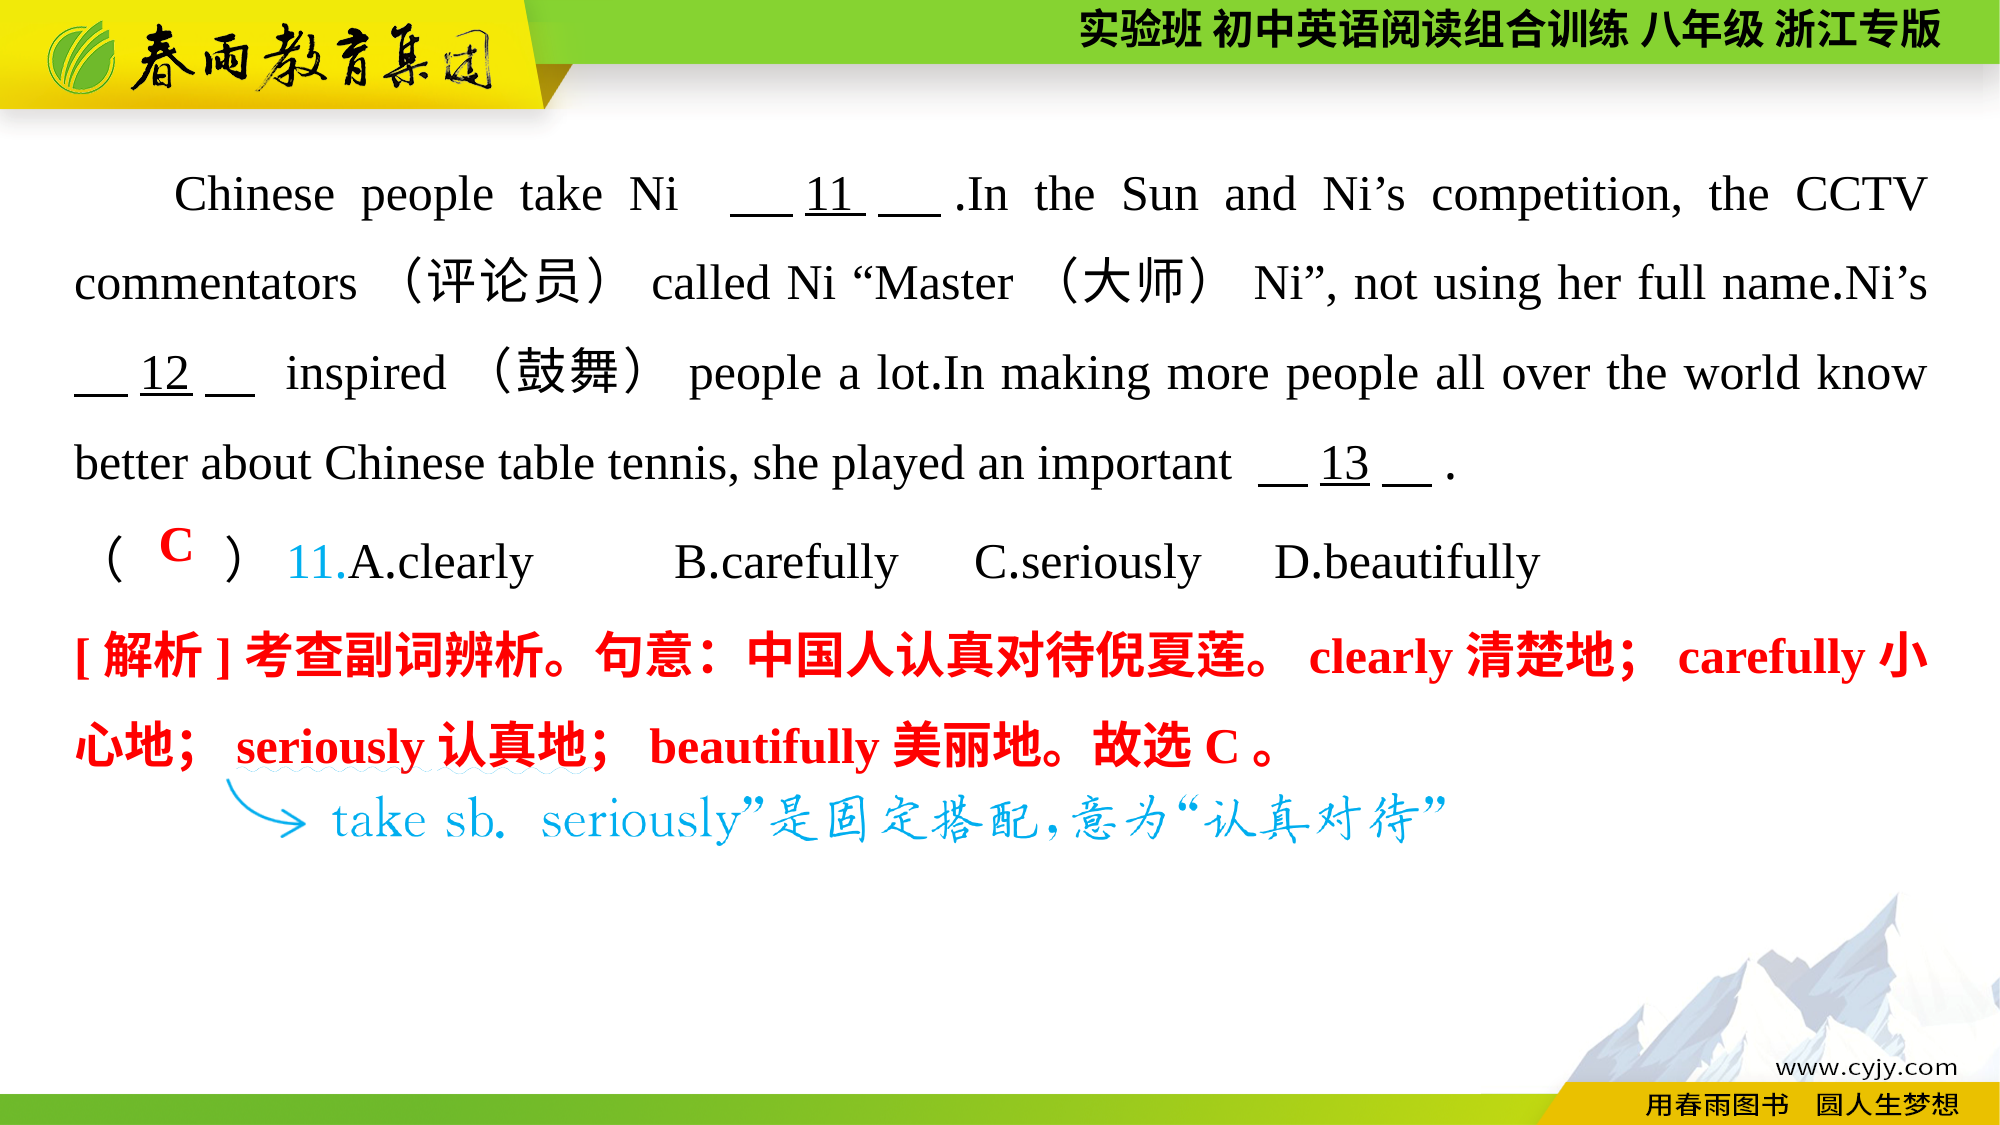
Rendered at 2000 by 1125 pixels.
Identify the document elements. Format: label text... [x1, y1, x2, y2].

text_box [解析]考查副词辨析。句意：中国人认真对待倪夏莲。clearly清楚地；carefully小心地；seriously认真地；beautifully美丽地。故选C。 [59, 586, 1944, 782]
list Chinese people take Ni 11 .In the Sun and Ni’s competition, the CCTV commentators（评论员）called Ni “Master（大师）Ni”, not using her full name.Ni’s 12 inspired（鼓舞）people a lot.In making more people all over the world know better about Chinese table tennis, she played an important 13 . [59, 122, 1944, 490]
picture [0, 0, 2000, 1125]
text_box C [143, 504, 210, 580]
text_box （ ）11.A.clearly B.carefully C.seriously D.beautifully [59, 491, 1944, 586]
